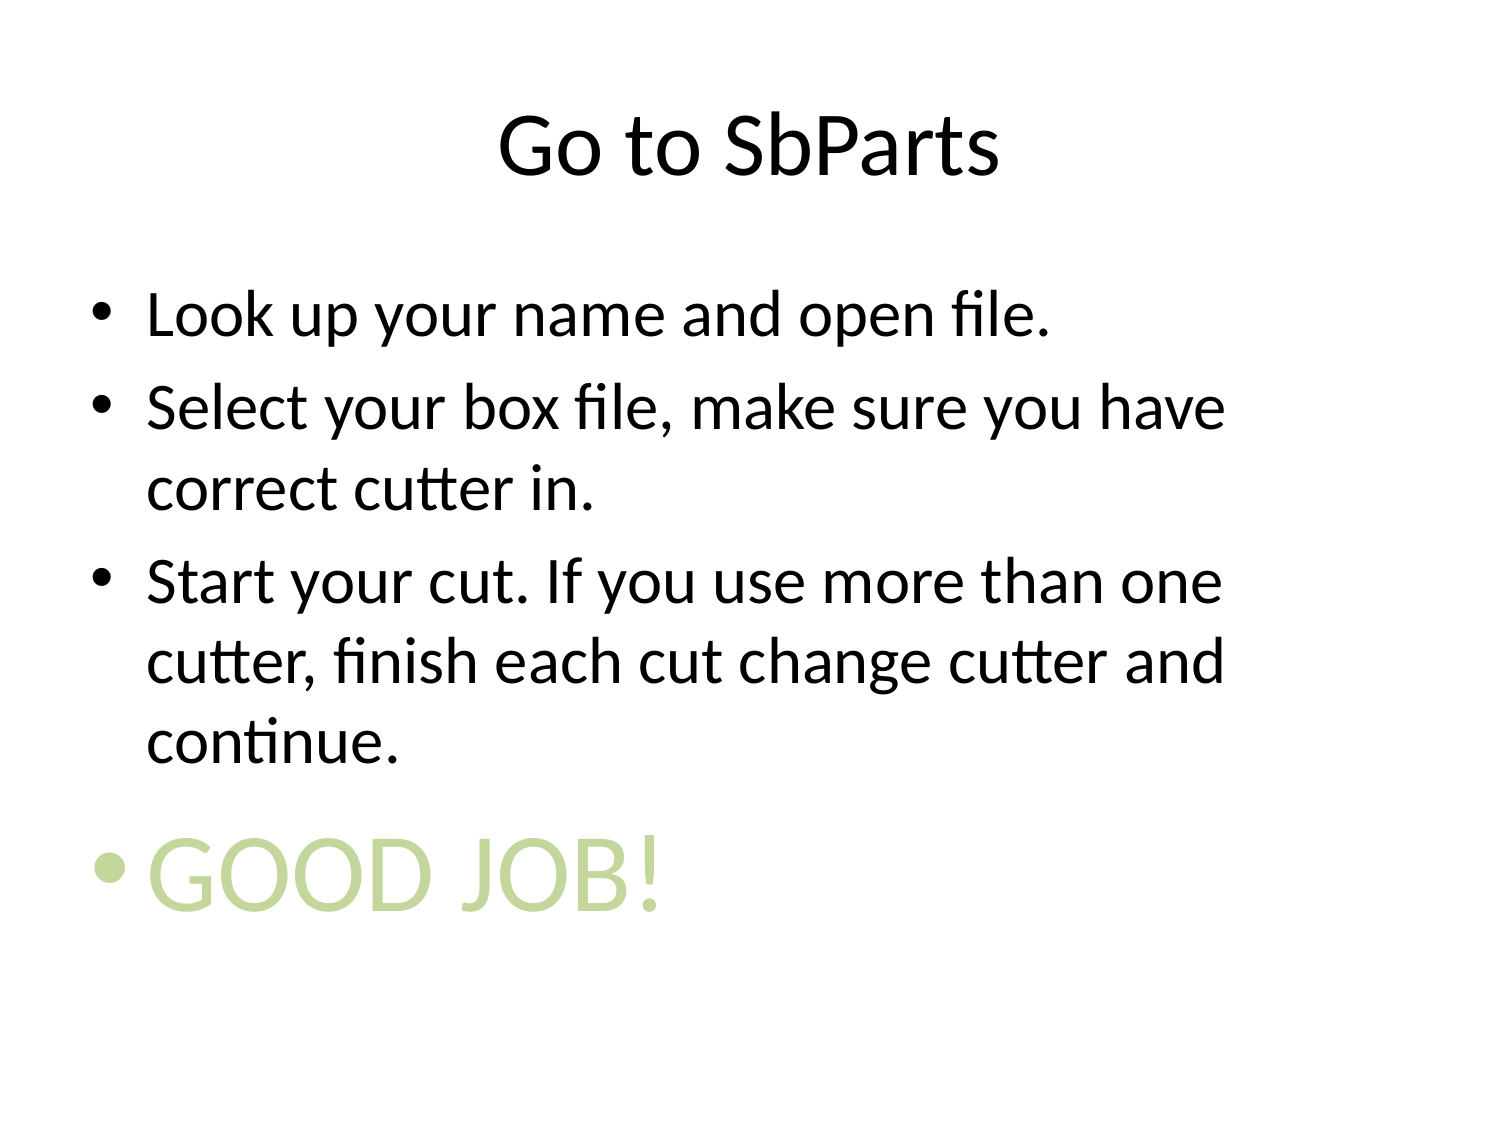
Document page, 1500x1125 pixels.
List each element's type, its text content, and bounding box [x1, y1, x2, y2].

title Go to SbParts [75, 45, 1425, 233]
list Look up your name and open file. Select your box file, make sure you have correct cutter in. Start your cut. If you use more than one cutter, finish each cut change cutter and continue. GOOD JOB! [75, 262, 1425, 1005]
